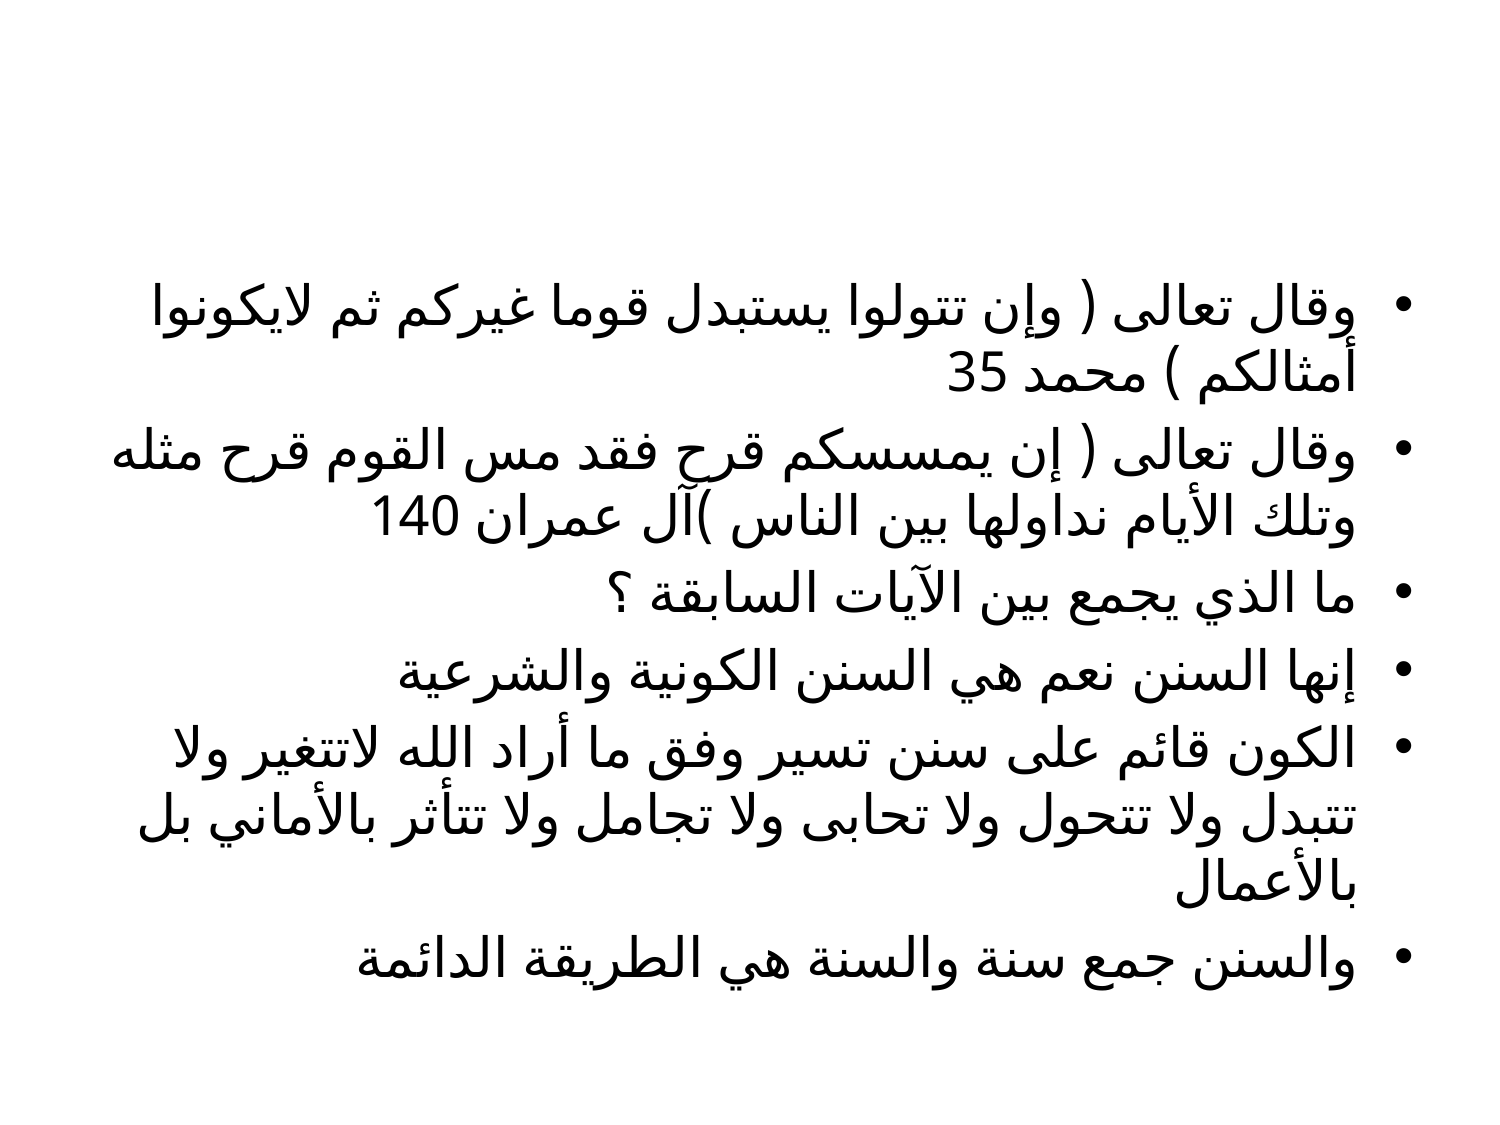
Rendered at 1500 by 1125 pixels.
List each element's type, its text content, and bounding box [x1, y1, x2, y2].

list وقال تعالى ( وإن تتولوا يستبدل قوما غيركم ثم لايكونوا أمثالكم ) محمد 35 وقال تعالى ( إن يمسسكم قرح فقد مس القوم قرح مثله وتلك الأيام نداولها بين الناس )آل عمران 140 ما الذي يجمع بين الآيات السابقة ؟ إنها السنن نعم هي السنن الكونية والشرعية الكون قائم على سنن تسير وفق ما أراد الله لاتتغير ولا تتبدل ولا تتحول ولا تحابى ولا تجامل ولا تتأثر بالأماني بل بالأعمال والسنن جمع سنة والسنة هي الطريقة الدائمة [75, 262, 1425, 1005]
